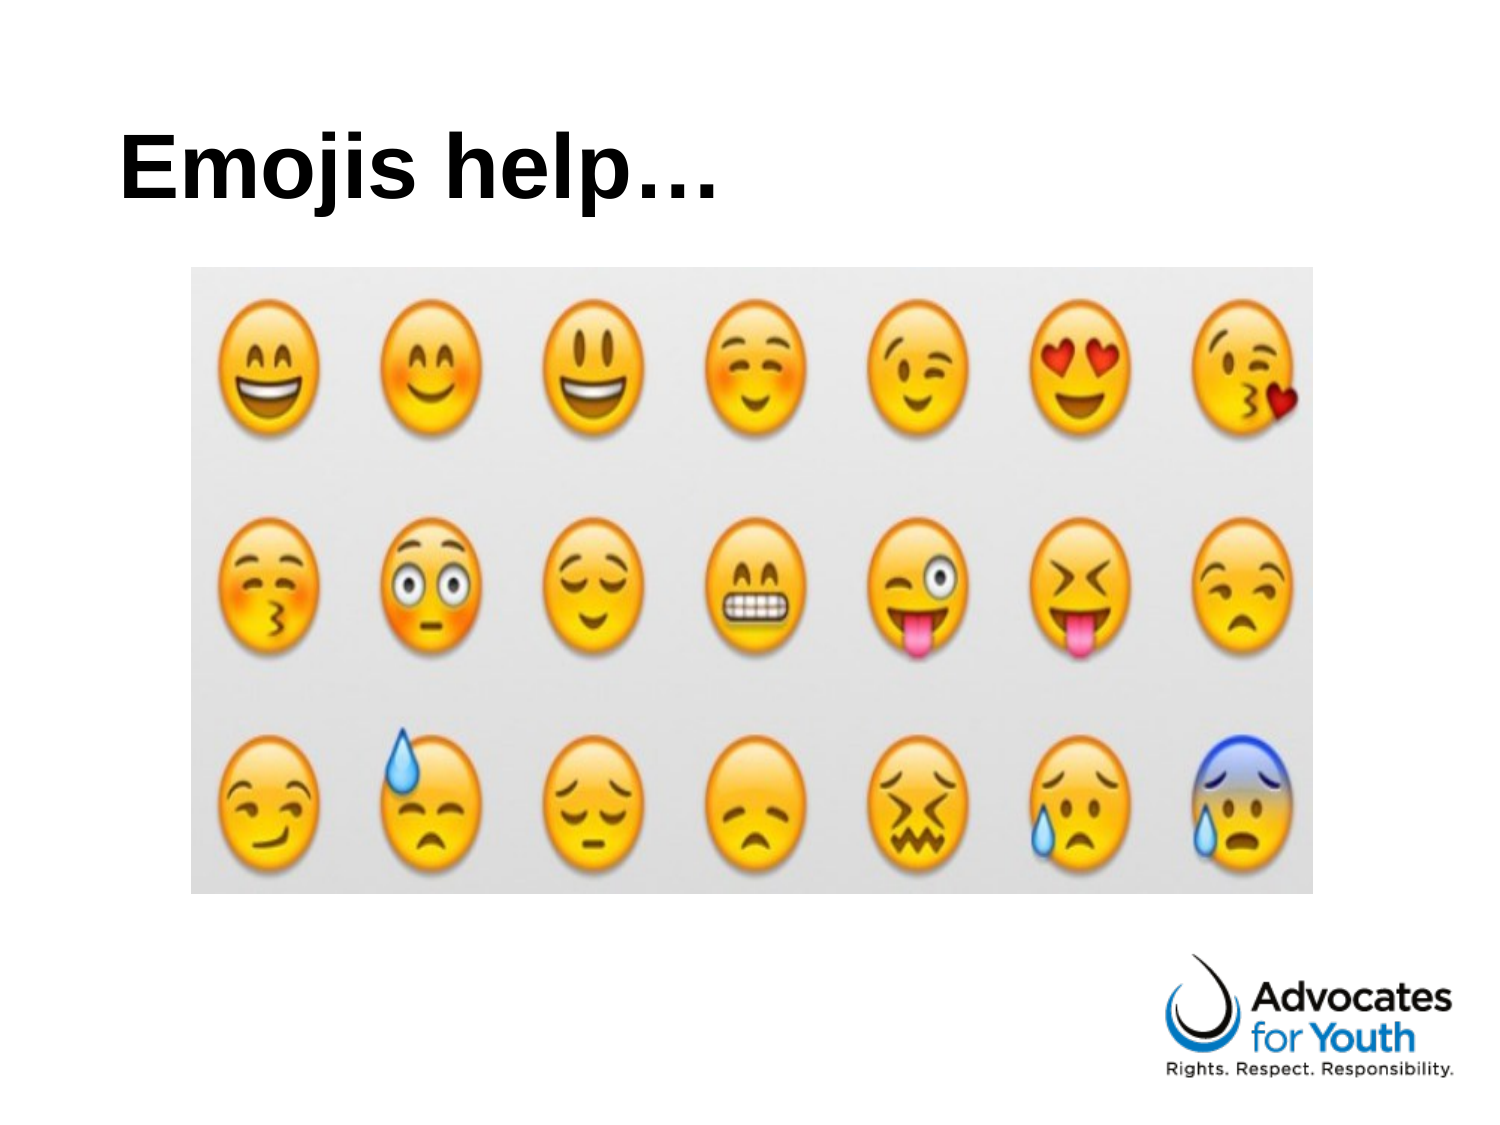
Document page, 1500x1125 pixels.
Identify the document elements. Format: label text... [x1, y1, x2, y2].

picture [1138, 922, 1480, 1107]
picture [191, 267, 1313, 894]
title Emojis help… [103, 59, 1397, 278]
